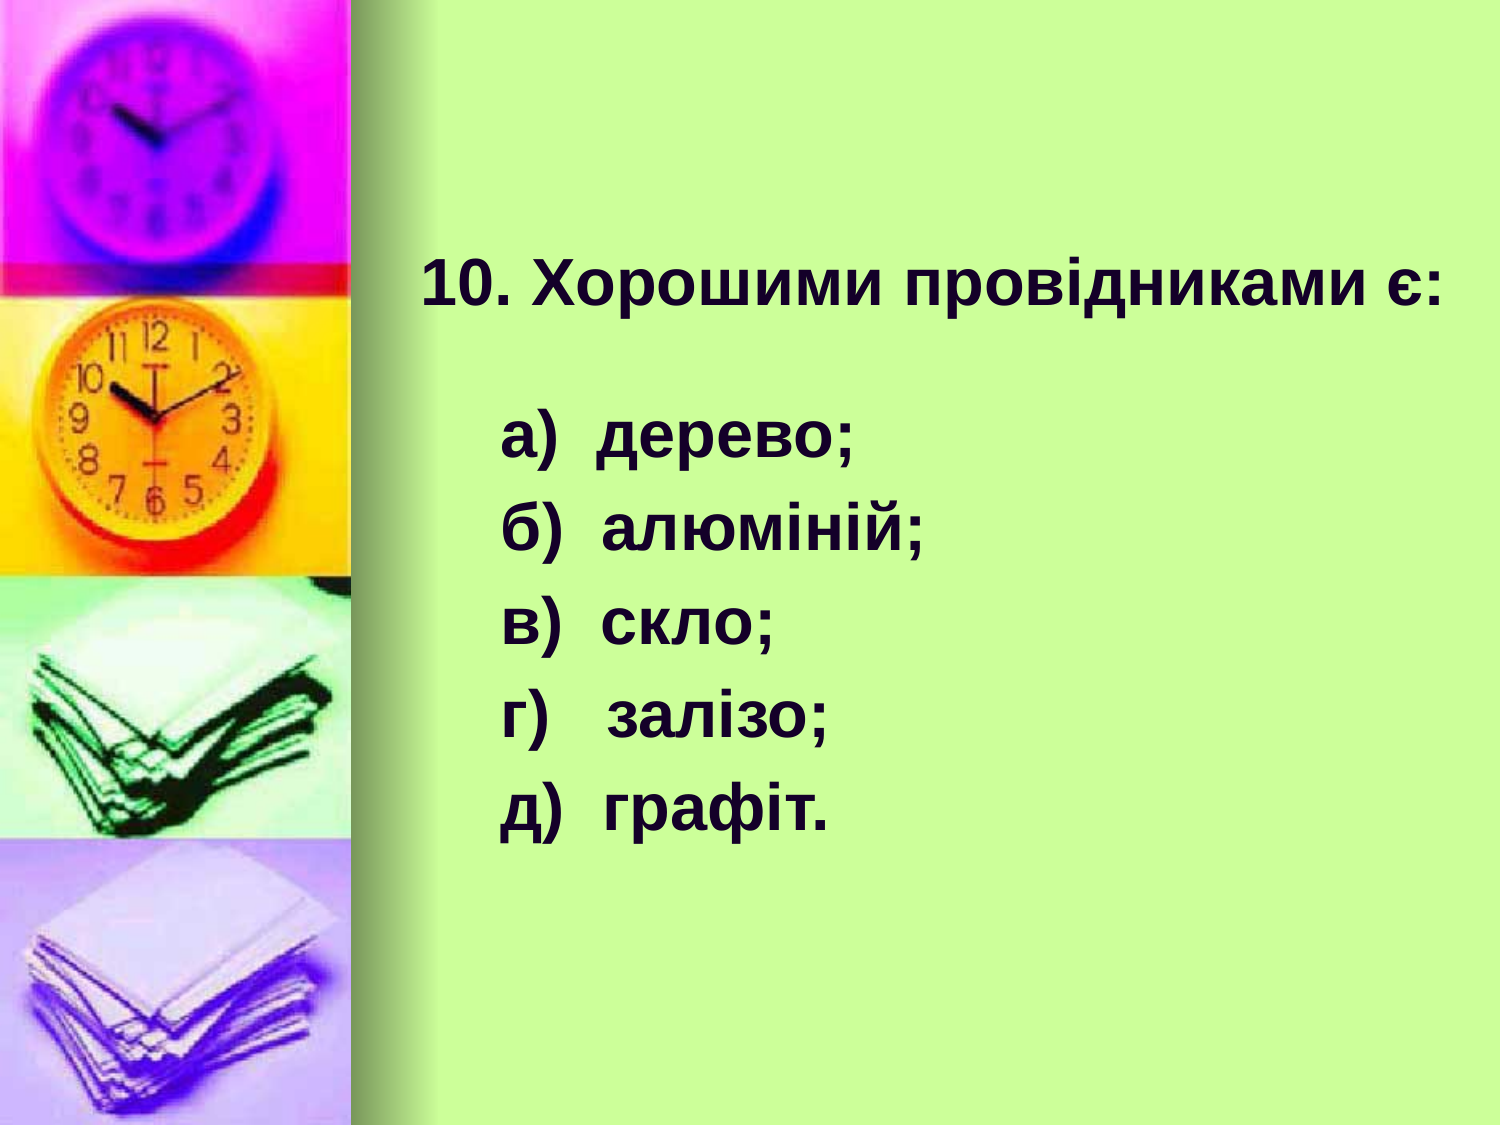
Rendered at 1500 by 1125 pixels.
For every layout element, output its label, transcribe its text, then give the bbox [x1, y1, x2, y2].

picture [0, 0, 351, 1125]
list 10. Хорошими провідниками є: а) дерево; б) алюміній; в) скло; г) залізо; д) графіт. [393, 231, 1483, 1047]
